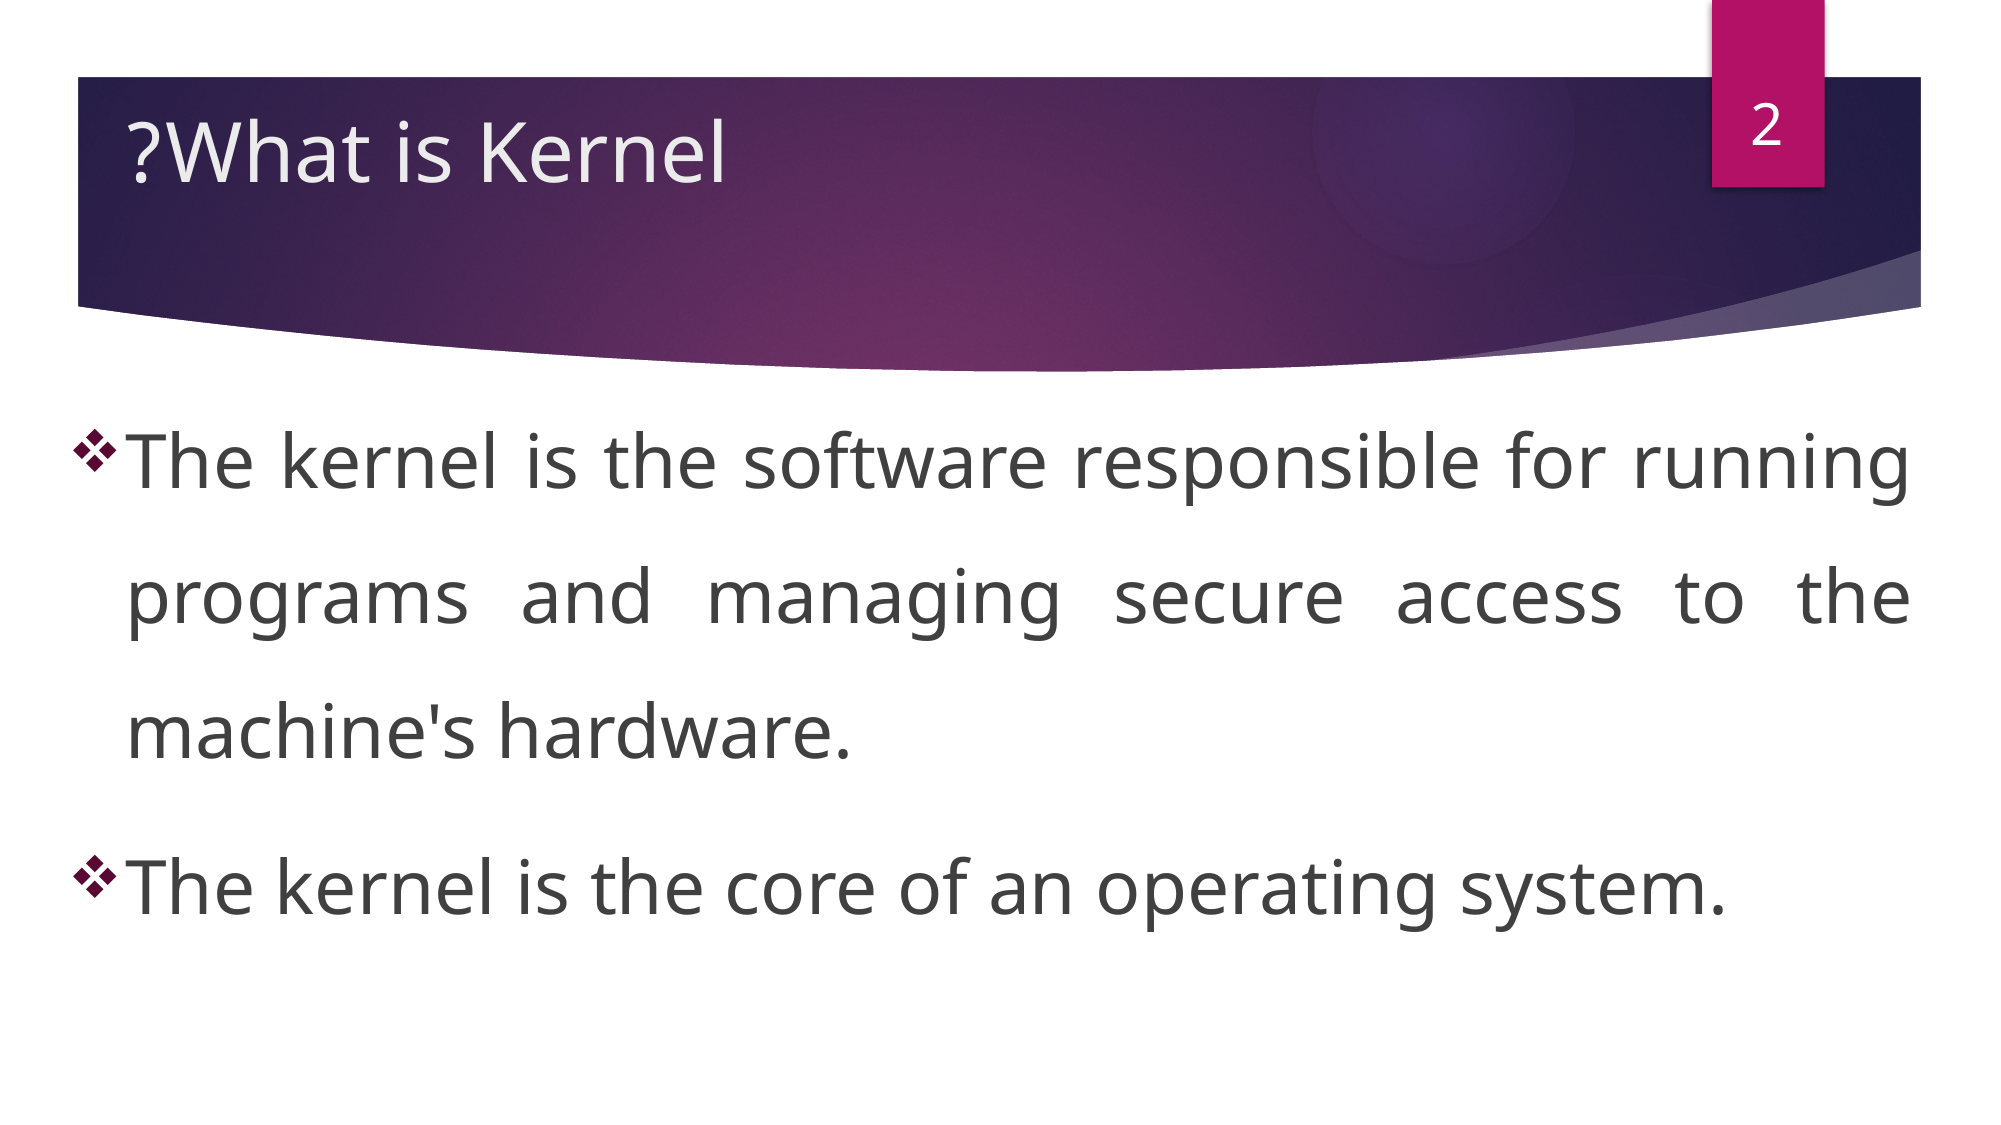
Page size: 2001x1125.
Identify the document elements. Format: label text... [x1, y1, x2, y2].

slide_number 2 [1698, 48, 1836, 175]
list The kernel is the software responsible for running programs and managing secure access to the machine's hardware. The kernel is the core of an operating system. [53, 360, 1929, 1101]
title What is Kernel? [107, 13, 1875, 286]
